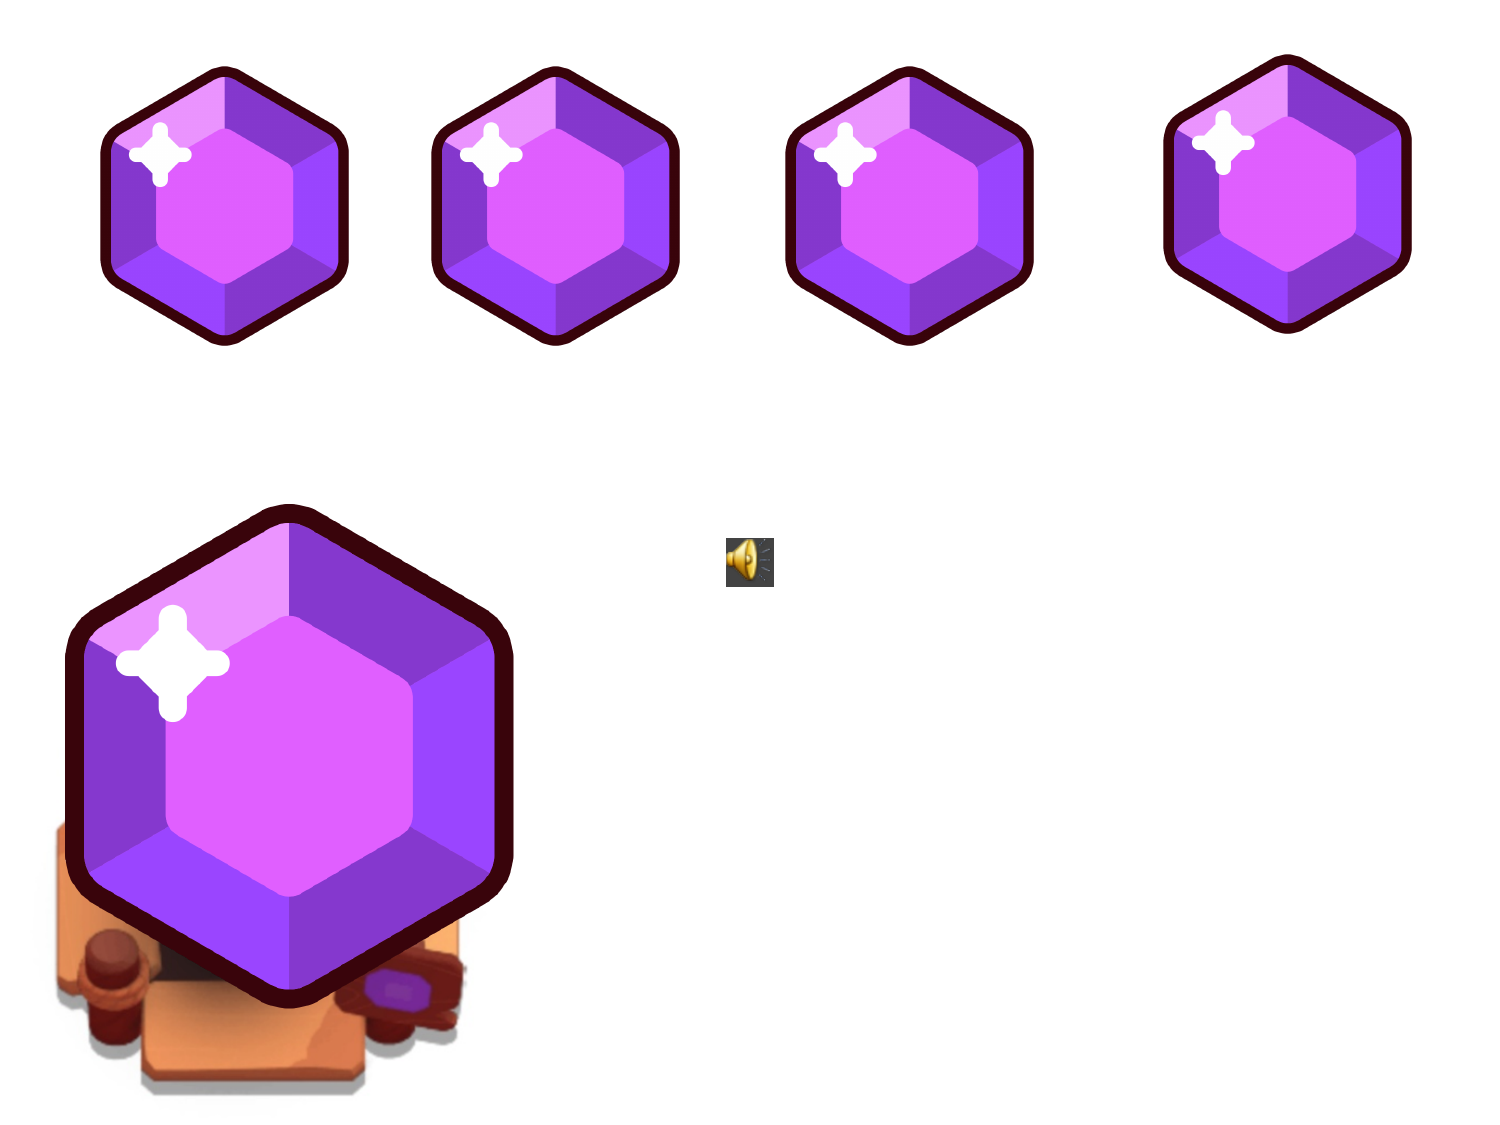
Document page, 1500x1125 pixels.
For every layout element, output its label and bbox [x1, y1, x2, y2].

picture [785, 66, 1034, 346]
picture [430, 66, 680, 346]
picture [724, 537, 776, 588]
picture [100, 66, 349, 346]
picture [0, 503, 591, 1125]
picture [1163, 54, 1412, 334]
